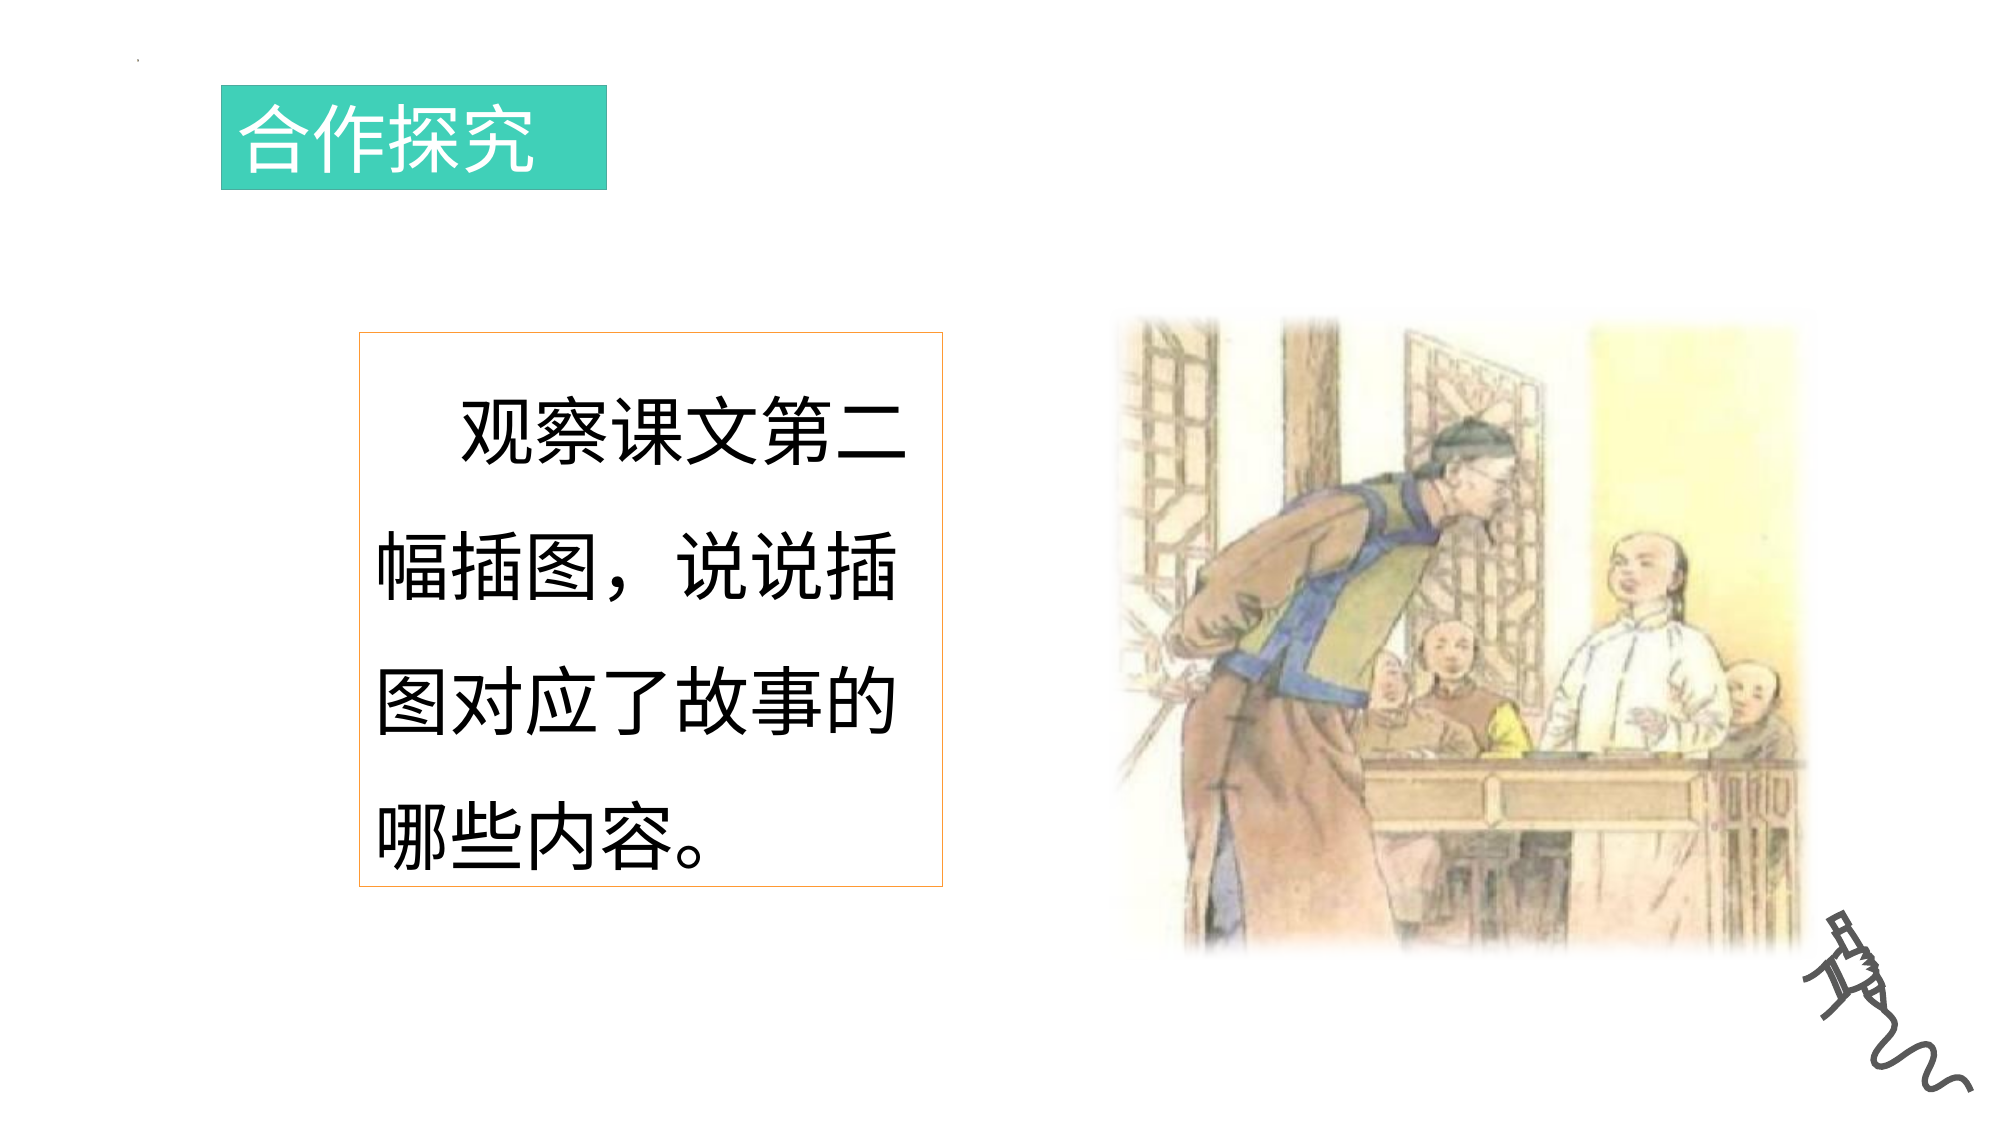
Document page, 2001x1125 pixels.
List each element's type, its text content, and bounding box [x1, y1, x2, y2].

text_box 合作探究 [221, 85, 607, 190]
picture [1109, 307, 1818, 960]
text_box 观察课文第二幅插图，说说插图对应了故事的哪些内容。 [359, 332, 943, 887]
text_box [1809, 915, 1950, 1115]
